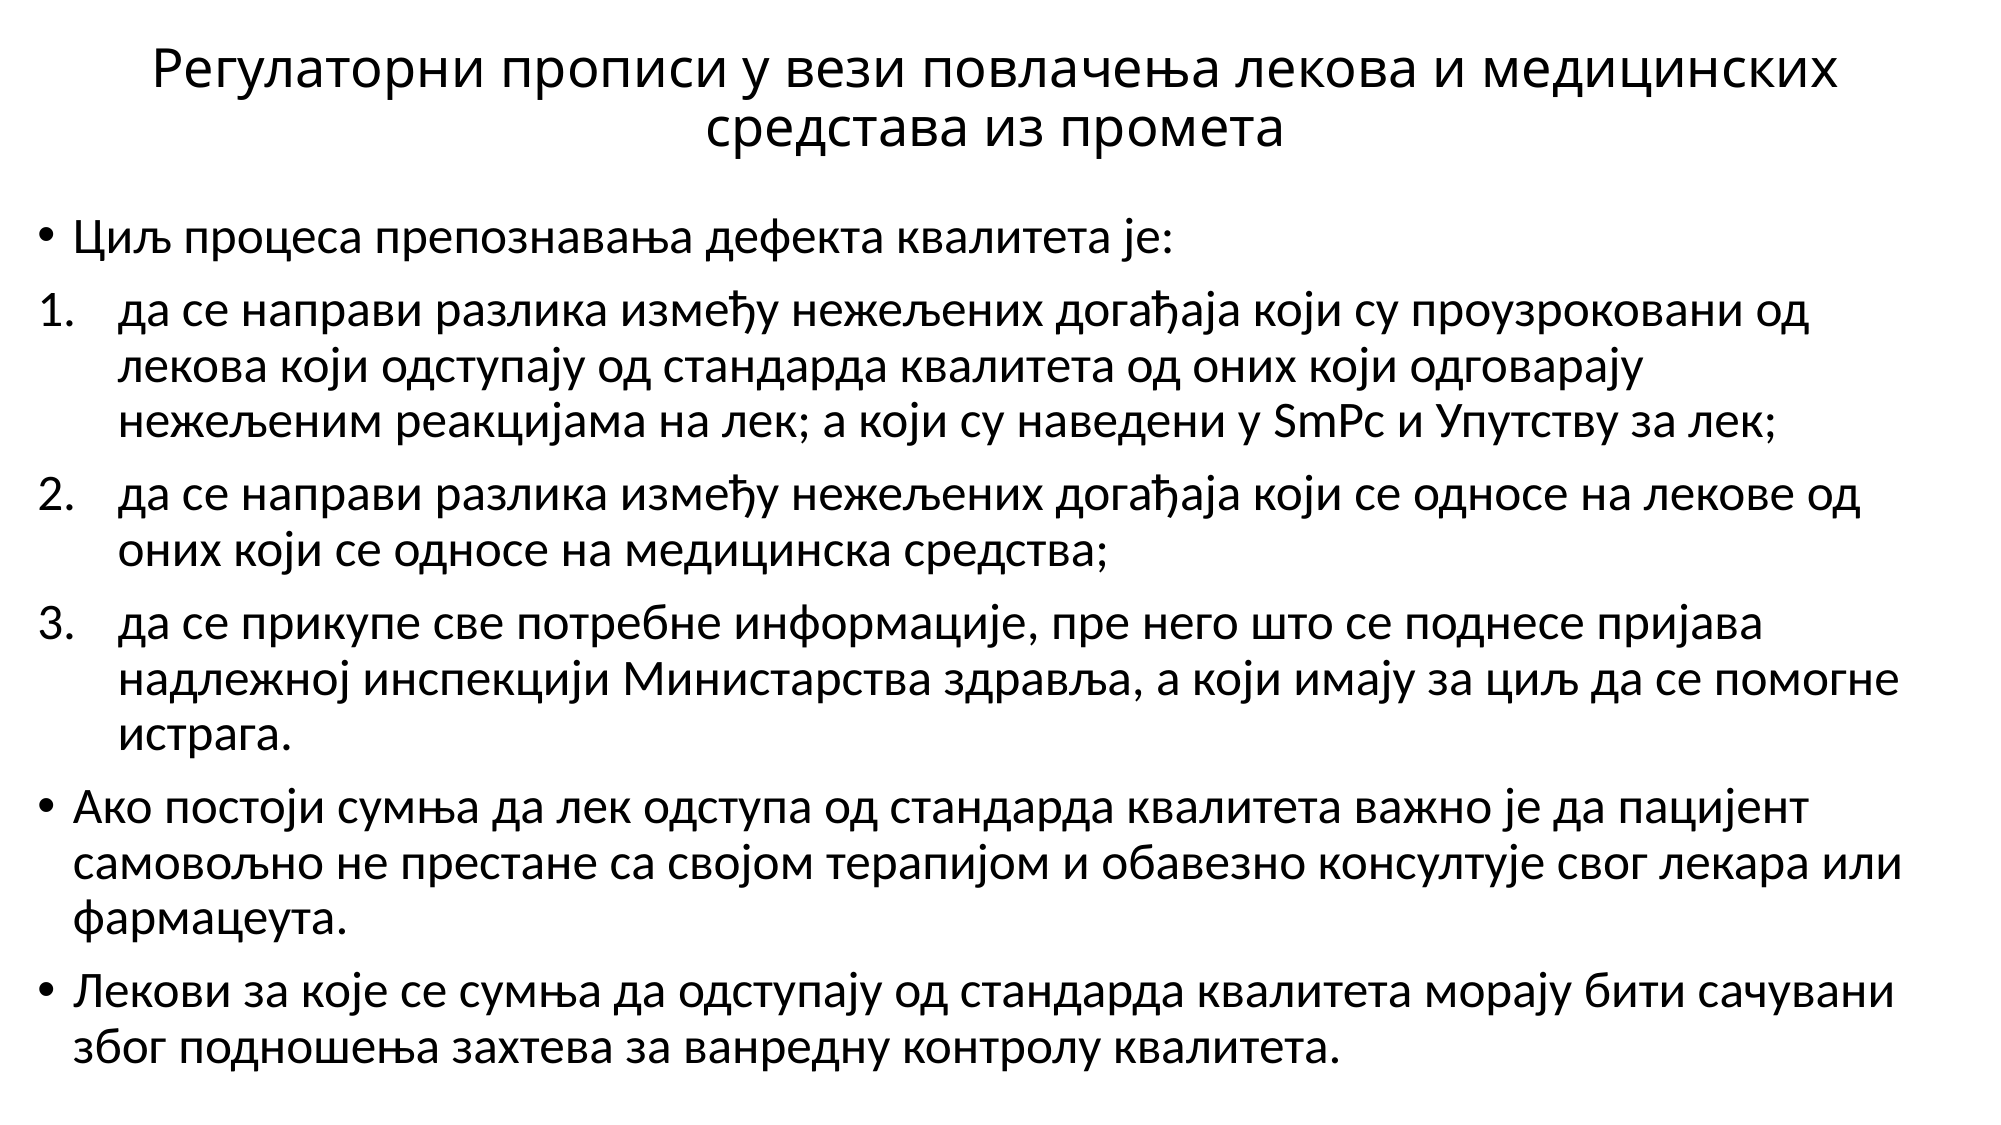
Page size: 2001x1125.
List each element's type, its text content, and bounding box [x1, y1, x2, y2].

list Циљ процеса препознавања дефекта квалитета је: да се направи разлика између нежељених догађаја који су проузроковани од лекова који одступају од стандарда квалитета од оних који одговарају нежељеним реакцијама на лек; а који су наведени у SmPc и Упутству за лек; да се направи разлика између нежељених догађаја који се односе на лекове од оних који се односе на медицинска средства; да се прикупе све потребне информације, пре него што се поднесе пријава надлежној инспекцији Министарства здравља, а који имају за циљ да се помогне истрага. Ако постоји сумња да лек одступа од стандарда квалитета важно је да пацијент самовољно не престане са својом терапијом и обавезно консултује свог лекара или фармацеута. Лекови за које се сумња да одступају од стандарда квалитета морају бити сачувани због подношења захтева за ванредну контролу квалитета. [22, 201, 1935, 1091]
title Регулаторни прописи у вези повлачења лекова и медицинских средстава из промета [133, 33, 1858, 166]
